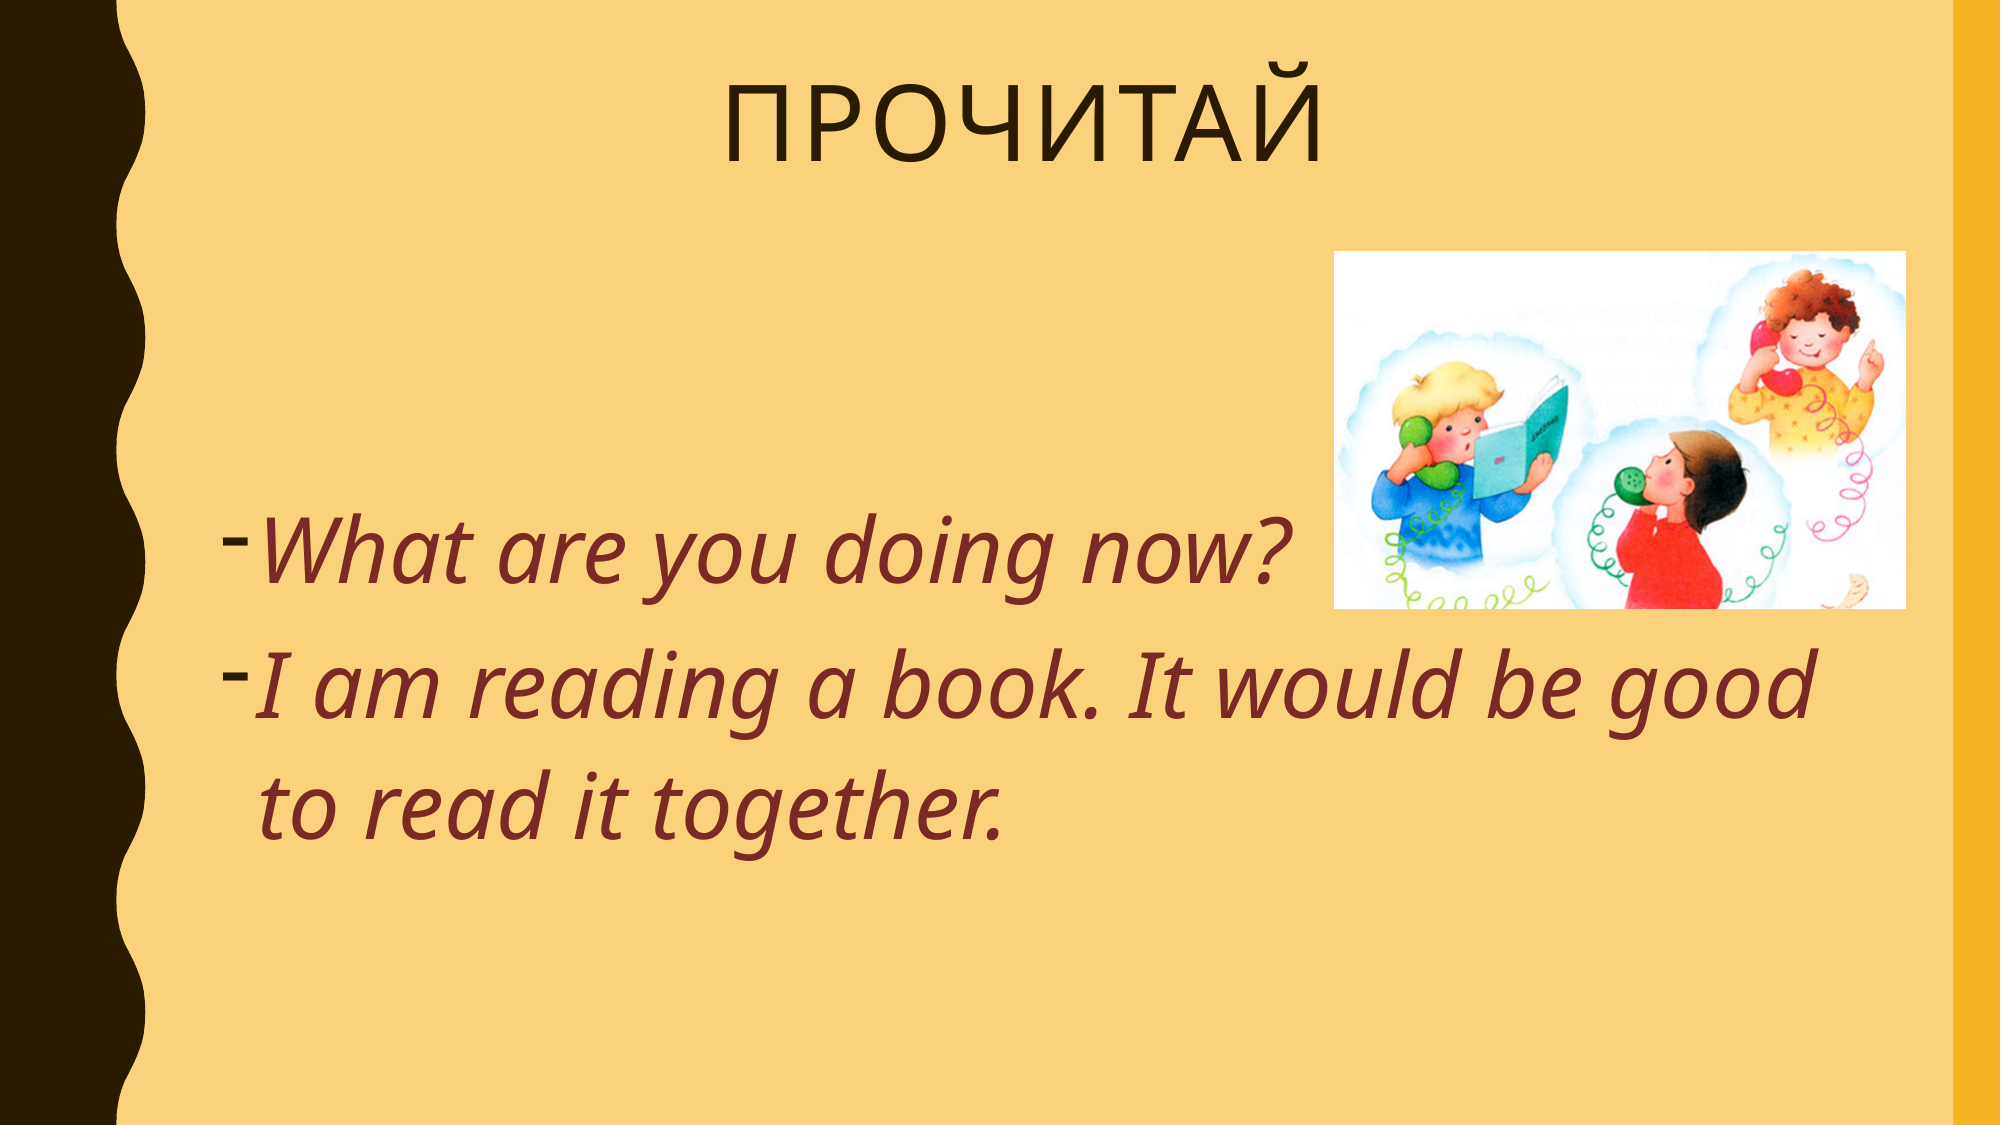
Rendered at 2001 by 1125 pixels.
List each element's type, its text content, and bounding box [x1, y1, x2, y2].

picture [1334, 251, 1906, 609]
list What are you doing now? I am reading a book. It would be good to read it together. [205, 472, 1875, 1063]
title Прочитай [205, 62, 1875, 308]
